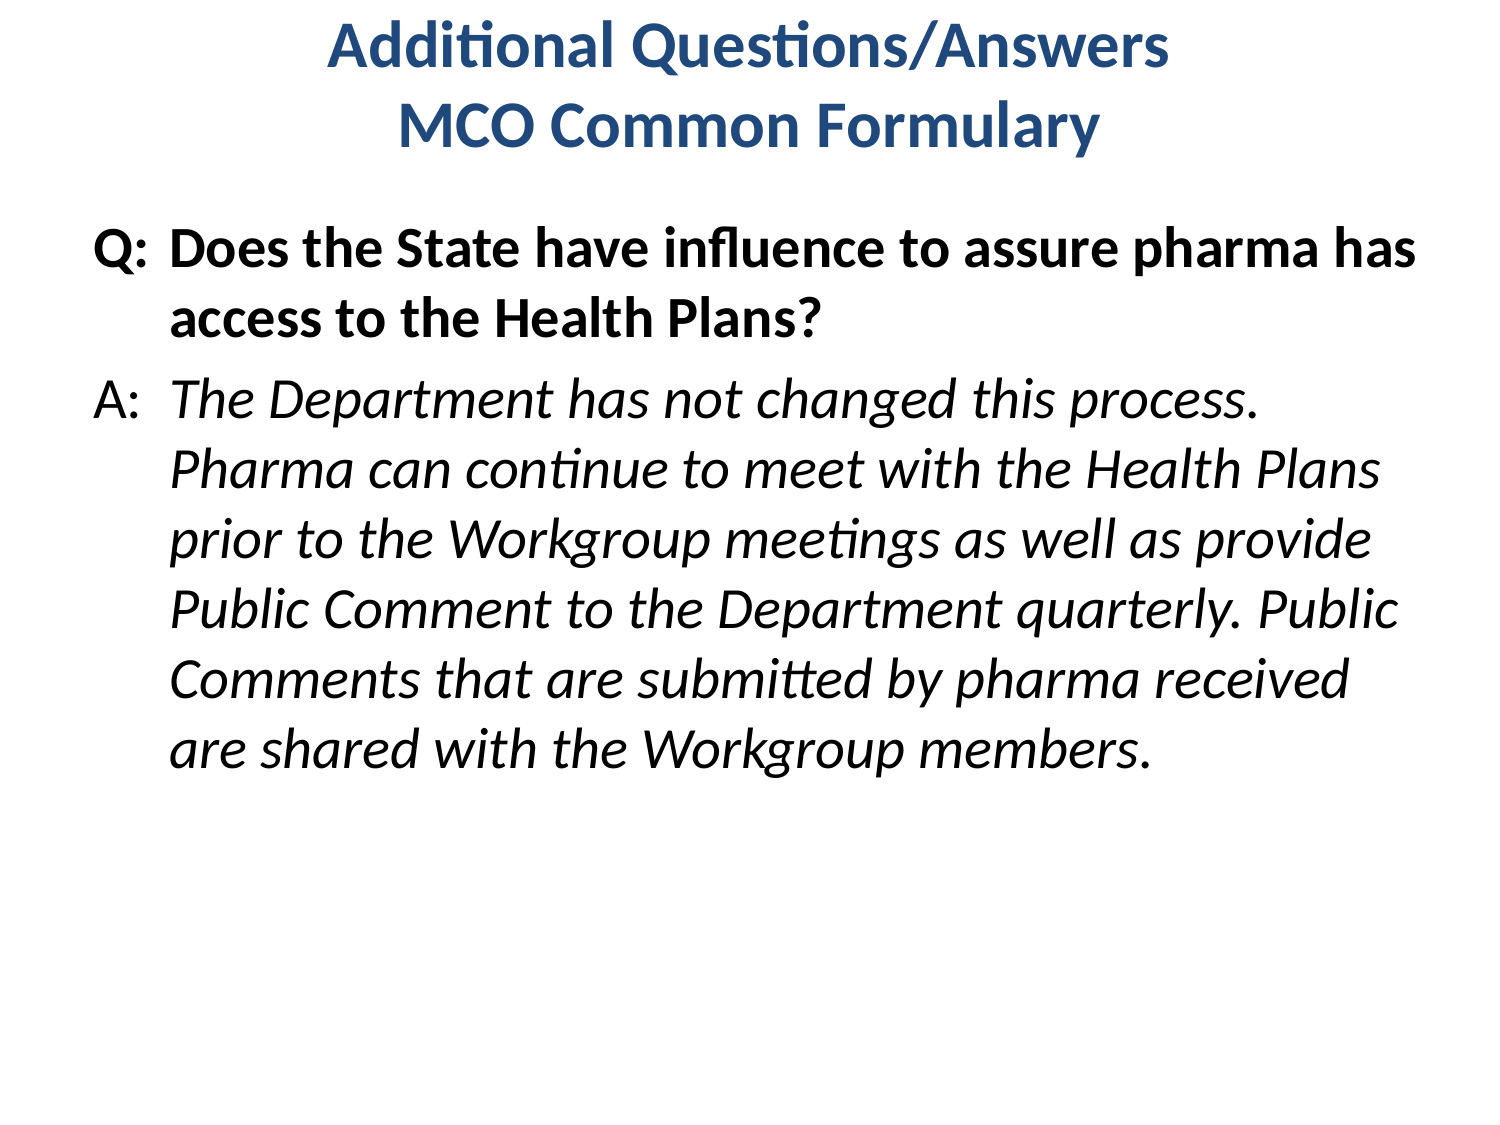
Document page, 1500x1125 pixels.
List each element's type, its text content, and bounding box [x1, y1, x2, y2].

title Additional Questions/Answers MCO Common Formulary [49, 37, 1450, 125]
list Q: Does the State have influence to assure pharma has access to the Health Plans? A: The Department has not changed this process. Pharma can continue to meet with the Health Plans prior to the Workgroup meetings as well as provide Public Comment to the Department quarterly. Public Comments that are submitted by pharma received are shared with the Workgroup members. [78, 201, 1450, 1040]
